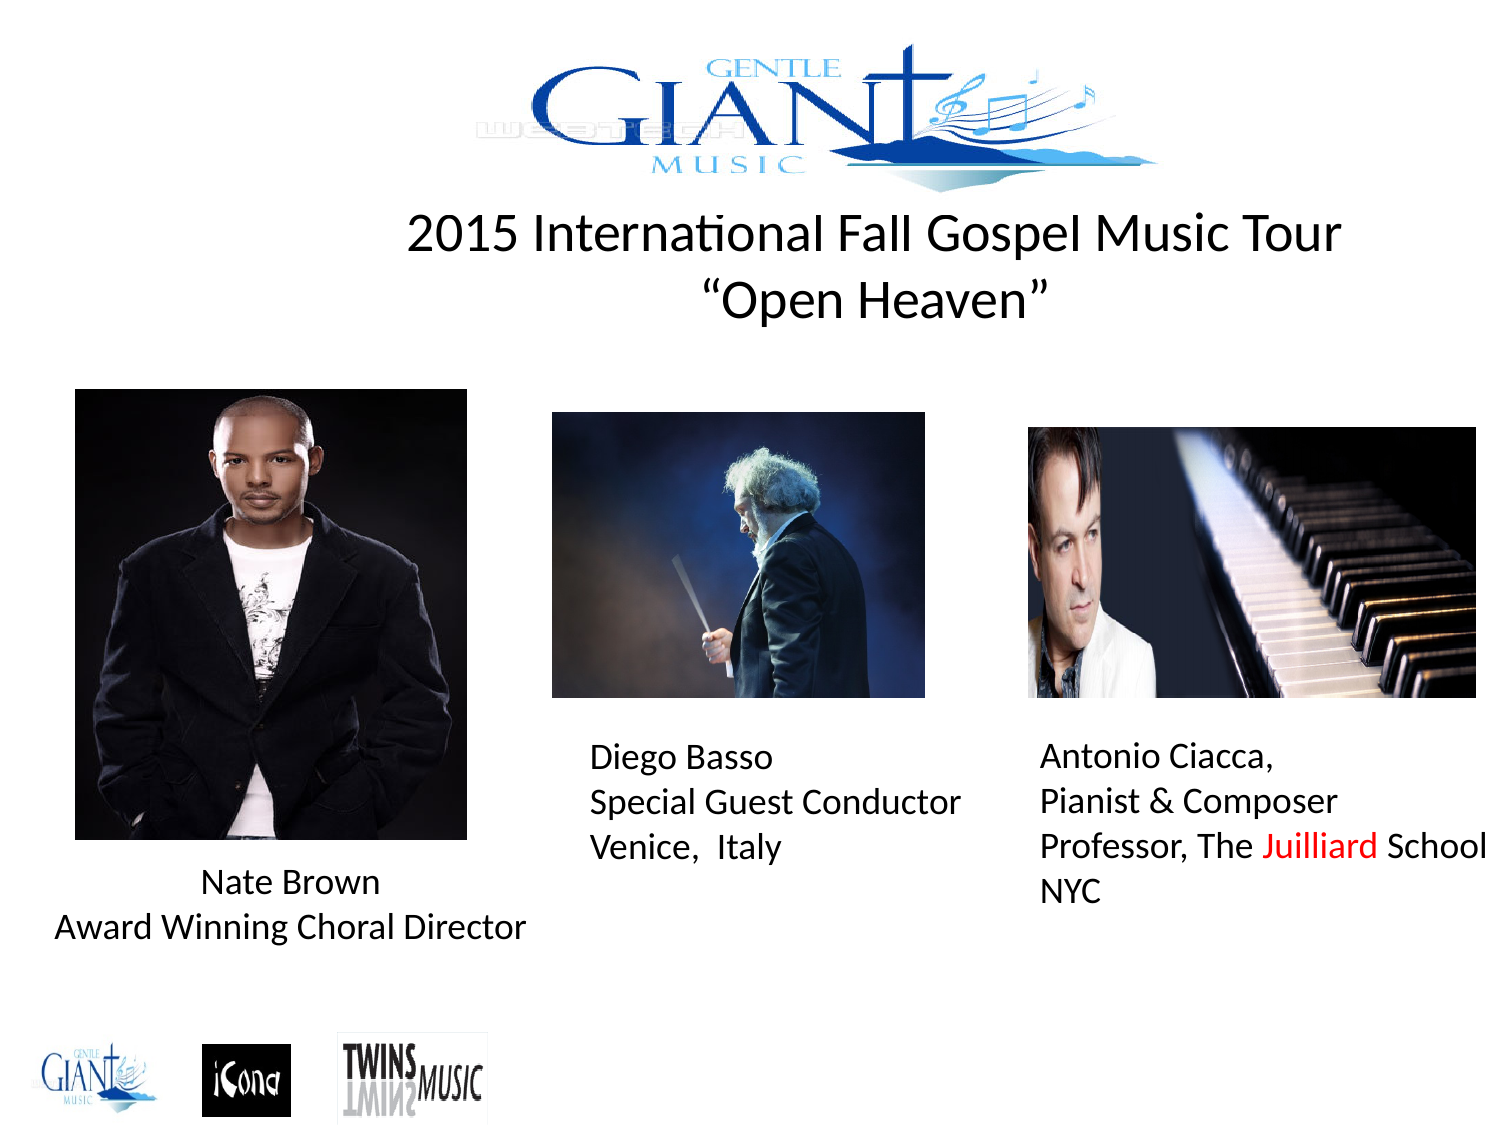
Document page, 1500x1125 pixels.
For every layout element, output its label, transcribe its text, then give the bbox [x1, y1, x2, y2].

picture [1028, 427, 1476, 698]
picture [74, 388, 467, 840]
picture [24, 1023, 163, 1124]
text_box Diego Basso Special Guest Conductor Venice, Italy [574, 724, 1024, 875]
picture [552, 412, 926, 699]
picture [337, 1032, 488, 1125]
title 2015 International Fall Gospel Music Tour “Open Heaven” [200, 187, 1500, 338]
text_box Antonio Ciacca, Pianist & Composer Professor, The Juilliard School NYC [1024, 723, 1500, 919]
text_box Nate Brown Award Winning Choral Director [3, 849, 579, 955]
picture [438, 4, 1188, 215]
picture [202, 1043, 291, 1117]
